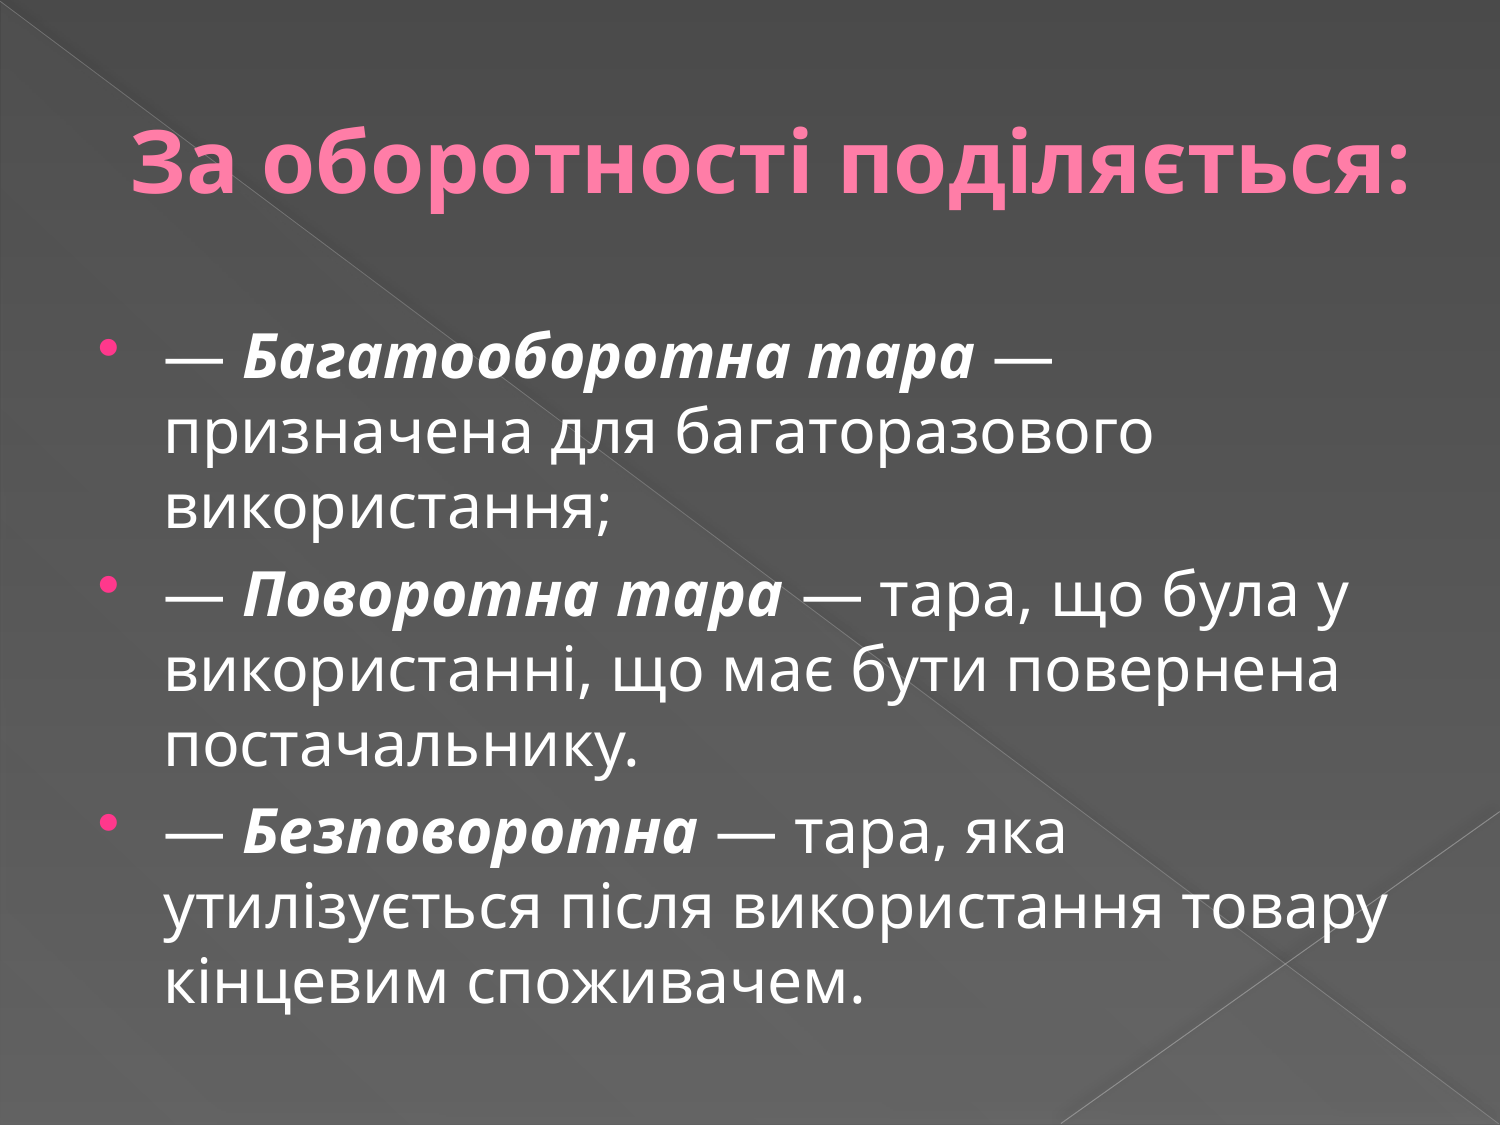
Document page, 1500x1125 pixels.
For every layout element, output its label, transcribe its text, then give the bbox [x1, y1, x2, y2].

title За оборотності поділяється: [35, 43, 1477, 274]
list — Багатооборотна тара — призначена для багаторазового використання; — Поворотна тара — тара, що була у використанні, що має бути повернена постачальнику. — Безповоротна — тара, яка утилізується після використання товару кінцевим споживачем. [75, 308, 1425, 1059]
